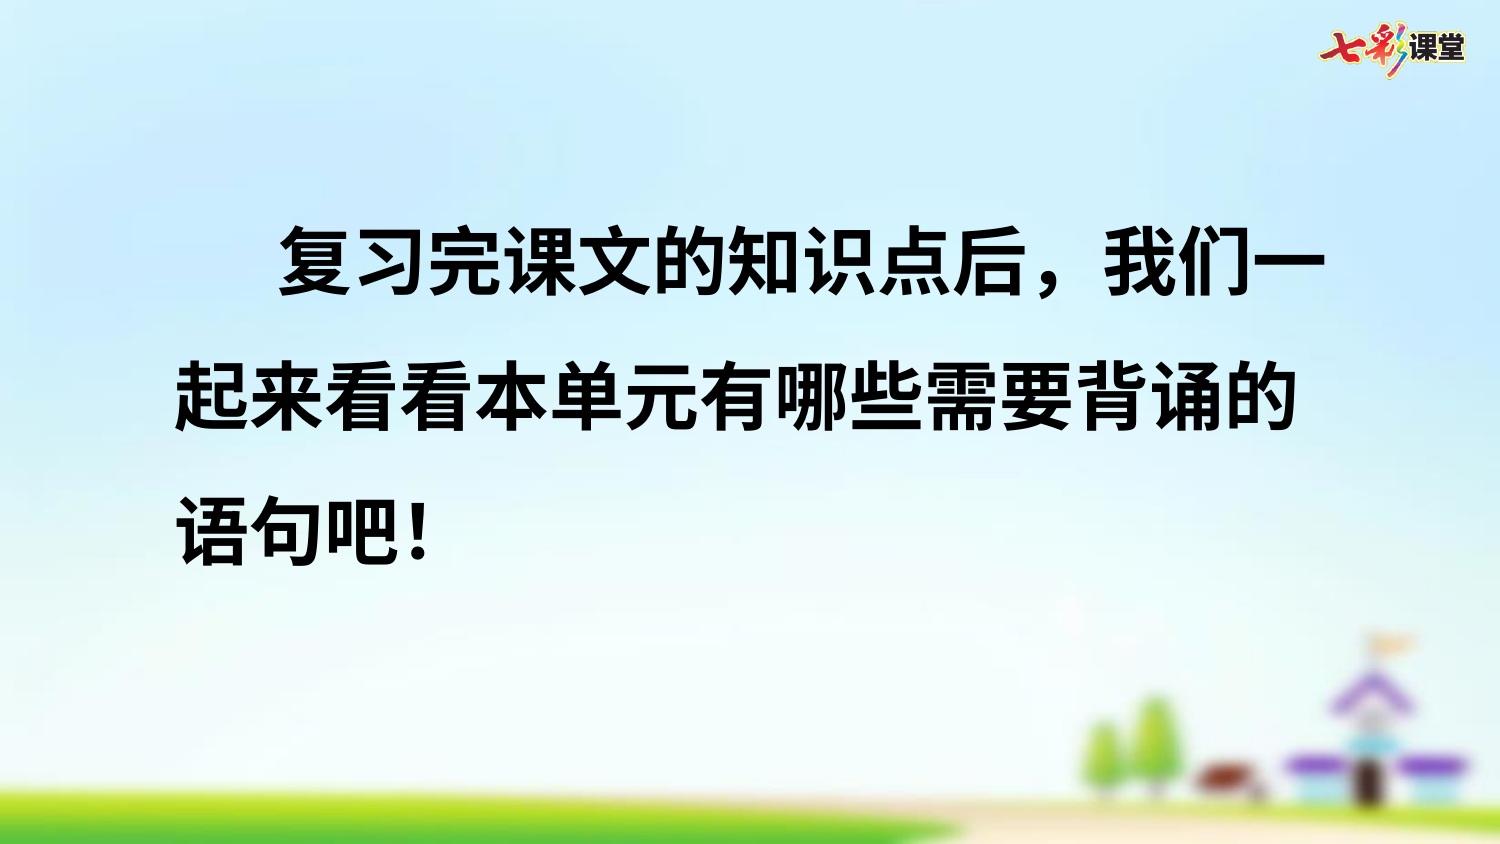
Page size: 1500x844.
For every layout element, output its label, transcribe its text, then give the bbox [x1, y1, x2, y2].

text_box 复习完课文的知识点后，我们一起来看看本单元有哪些需要背诵的语句吧！ [159, 161, 1353, 582]
picture [0, 0, 1500, 844]
